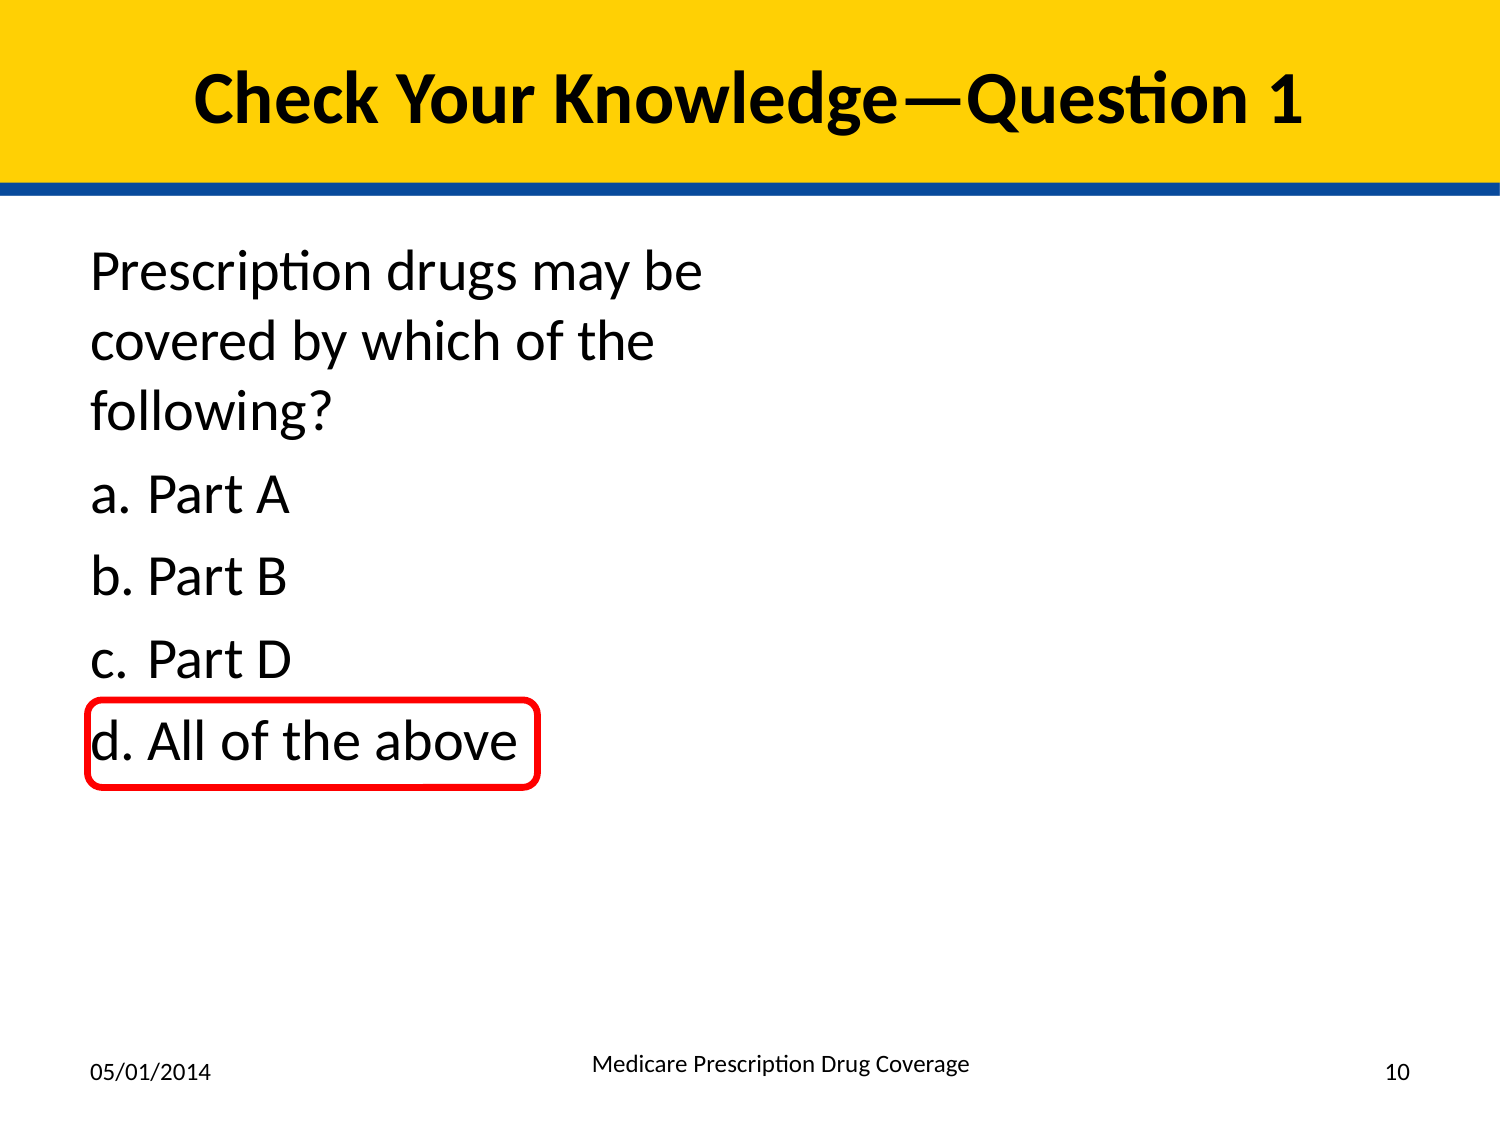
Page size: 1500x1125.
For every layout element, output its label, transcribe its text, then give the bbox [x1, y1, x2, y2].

text_box [85, 697, 540, 790]
slide_number 10 [1074, 1040, 1425, 1100]
list Prescription drugs may be covered by which of the following? Part A Part B Part D All of the above [75, 224, 763, 968]
text_box Medicare Prescription Drug Coverage [437, 1040, 1074, 1100]
title Check Your Knowledge—Question 1 [0, 0, 1500, 188]
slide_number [75, 1040, 425, 1100]
